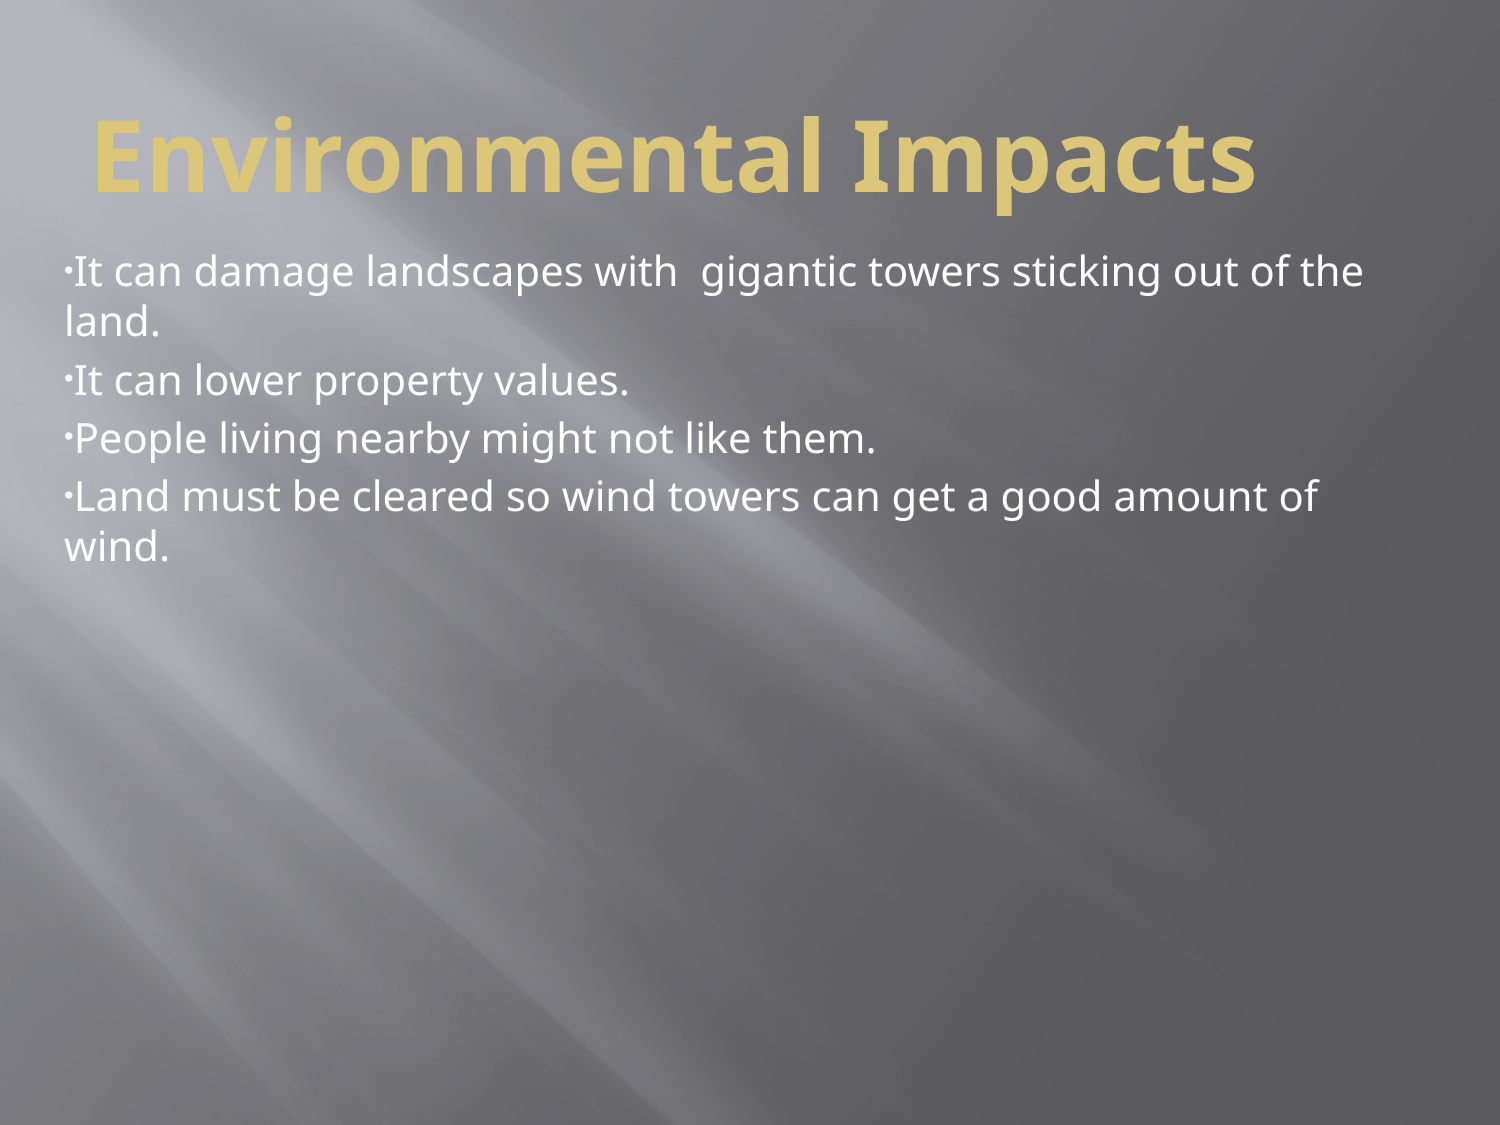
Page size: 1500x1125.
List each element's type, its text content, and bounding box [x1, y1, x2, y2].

title Environmental Impacts [75, 99, 1425, 213]
list It can damage landscapes with gigantic towers sticking out of the land. It can lower property values. People living nearby might not like them. Land must be cleared so wind towers can get a good amount of wind. [37, 237, 1425, 659]
